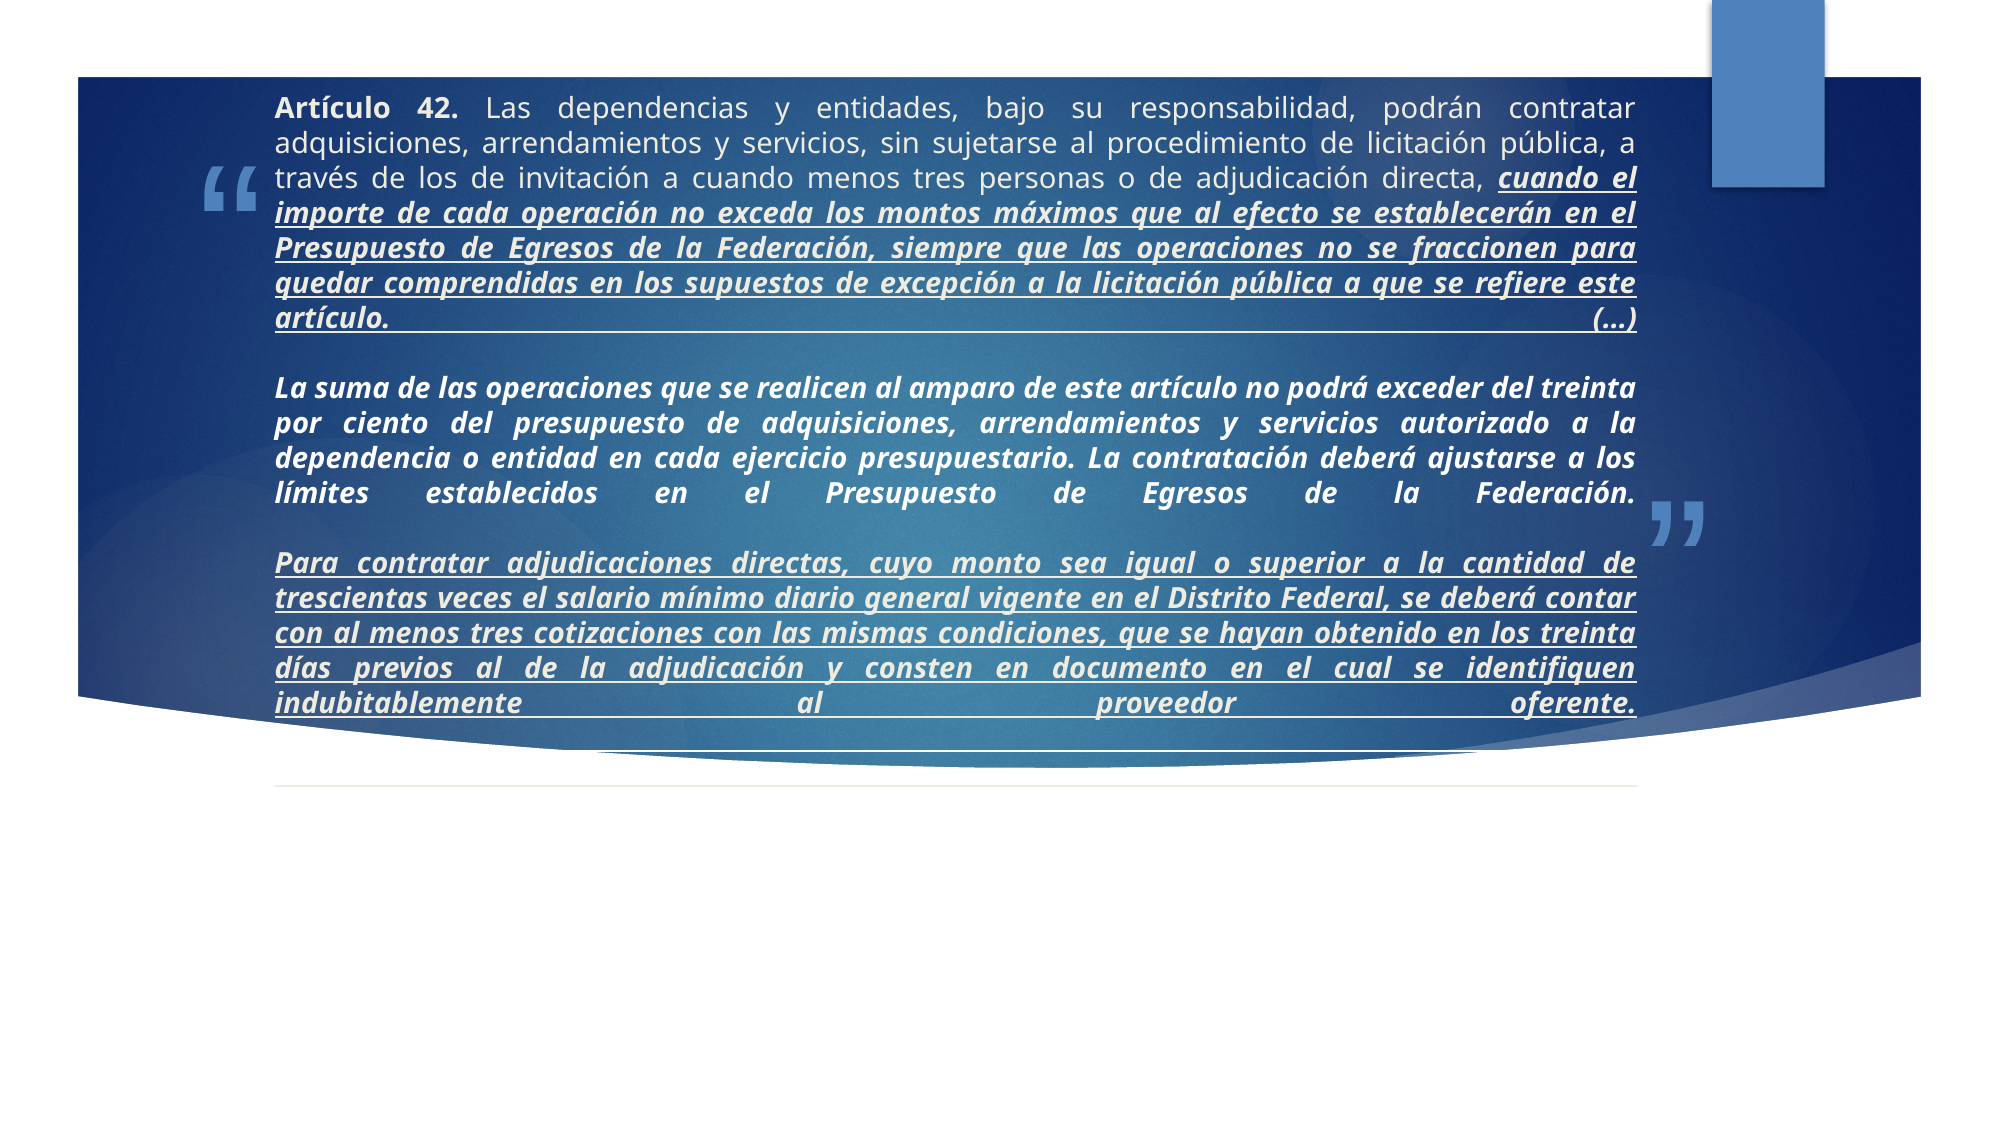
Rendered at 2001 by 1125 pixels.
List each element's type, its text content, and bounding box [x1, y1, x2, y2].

title Artículo 42. Las dependencias y entidades, bajo su responsabilidad, podrán contratar adquisiciones, arrendamientos y servicios, sin sujetarse al procedimiento de licitación pública, a través de los de invitación a cuando menos tres personas o de adjudicación directa, cuando el importe de cada operación no exceda los montos máximos que al efecto se establecerán en el Presupuesto de Egresos de la Federación, siempre que las operaciones no se fraccionen para quedar comprendidas en los supuestos de excepción a la licitación pública a que se refiere este artículo. (…) La suma de las operaciones que se realicen al amparo de este artículo no podrá exceder del treinta por ciento del presupuesto de adquisiciones, arrendamientos y servicios autorizado a la dependencia o entidad en cada ejercicio presupuestario. La contratación deberá ajustarse a los límites establecidos en el Presupuesto de Egresos de la Federación. Para contratar adjudicaciones directas, cuyo monto sea igual o superior a la cantidad de trescientas veces el salario mínimo diario general vigente en el Distrito Federal, se deberá contar con al menos tres cotizaciones con las mismas condiciones, que se hayan obtenido en los treinta días previos al de la adjudicación y consten en documento en el cual se identifiquen indubitablemente al proveedor oferente. [259, 83, 1652, 766]
